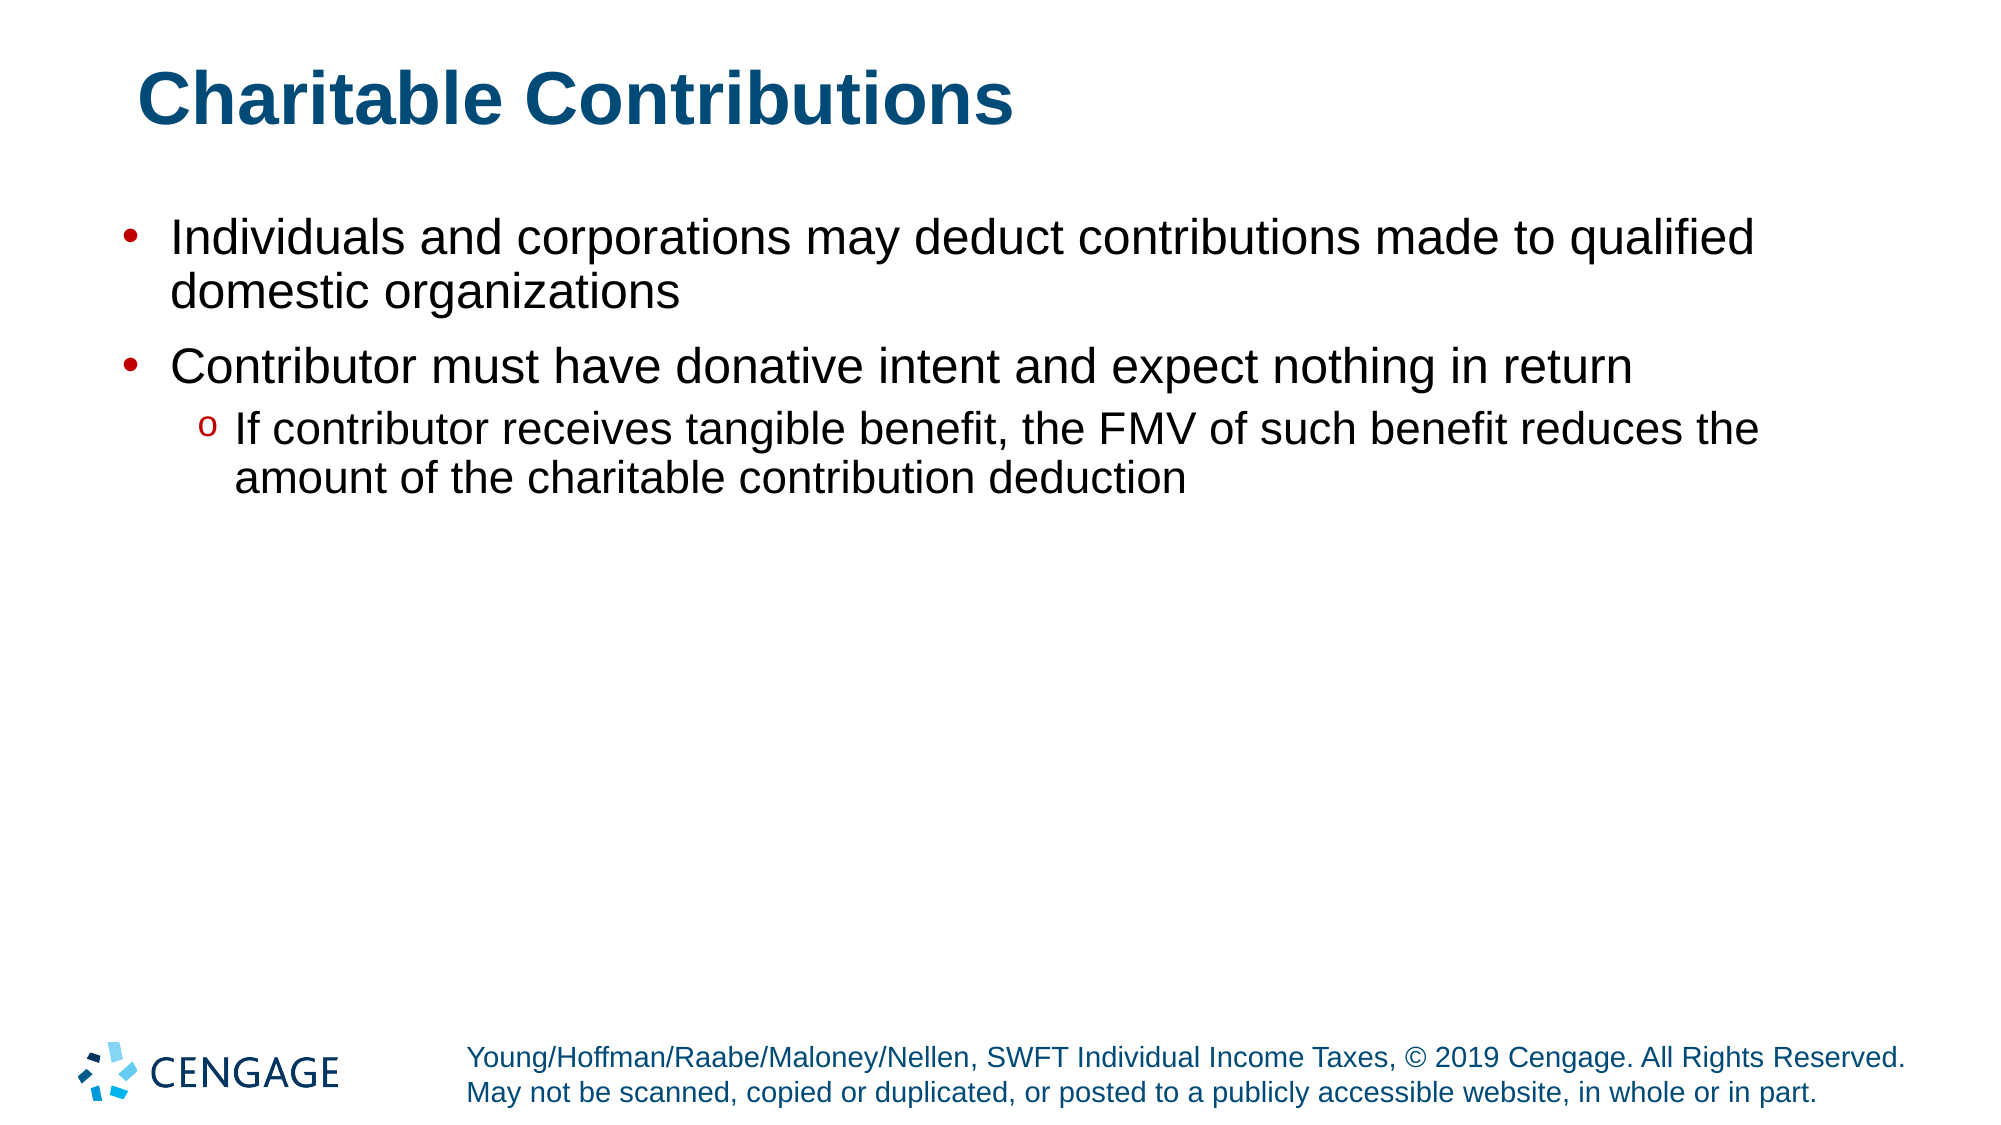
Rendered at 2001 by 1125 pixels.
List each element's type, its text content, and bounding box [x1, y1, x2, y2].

title Charitable Contributions [137, 59, 1863, 171]
list Individuals and corporations may deduct contributions made to qualified domestic organizations Contributor must have donative intent and expect nothing in return If contributor receives tangible benefit, the F M V of such benefit reduces the amount of the charitable contribution deduction [121, 211, 1880, 504]
picture [78, 1042, 338, 1101]
